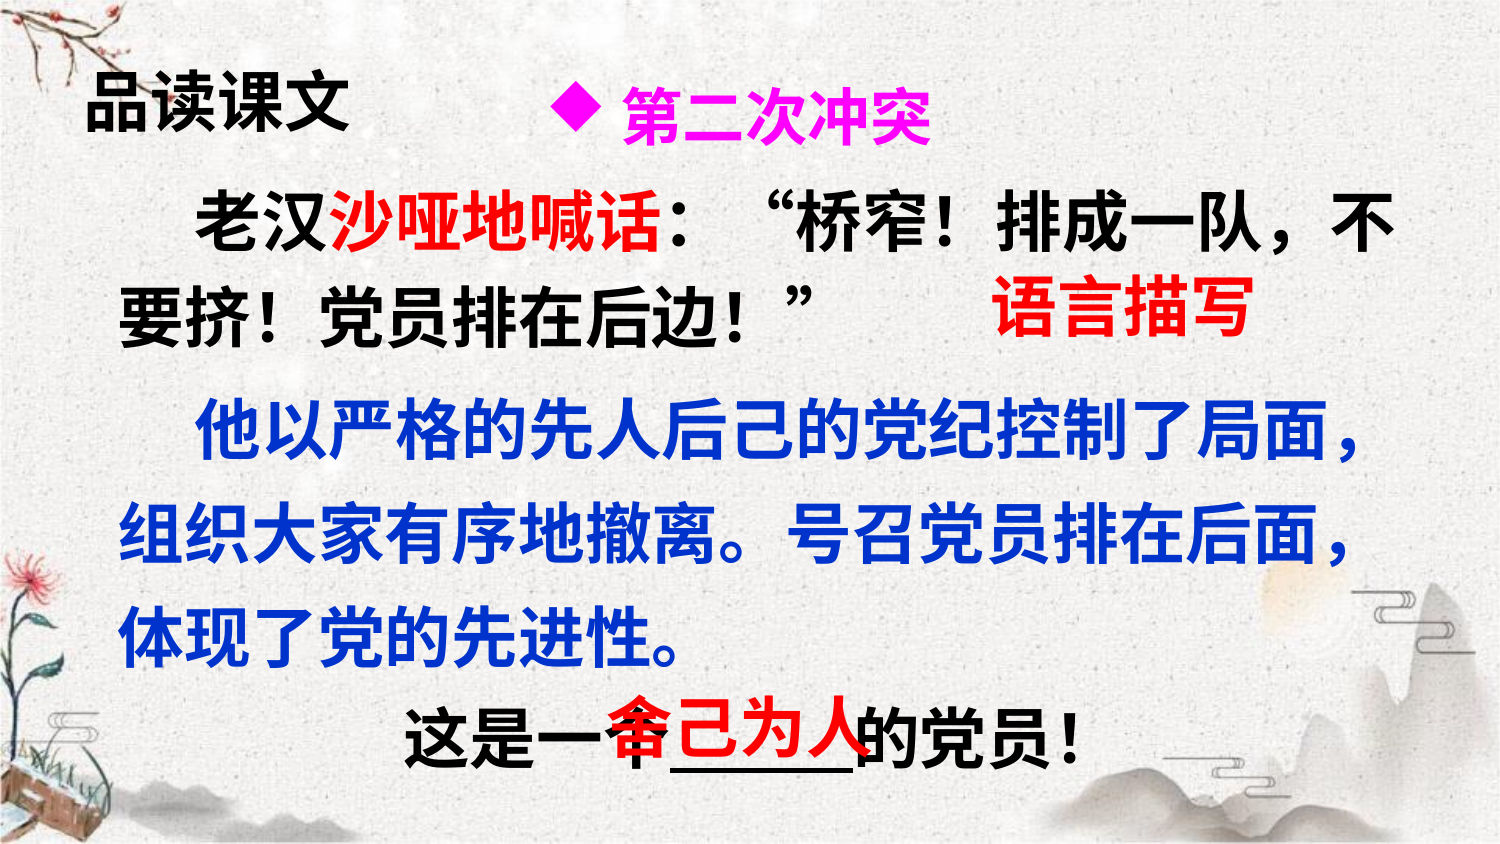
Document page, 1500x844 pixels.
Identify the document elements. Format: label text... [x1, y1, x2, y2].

text_box 他以严格的先人后己的党纪控制了局面，组织大家有序地撤离。号召党员排在后面，体现了党的先进性。 [103, 356, 1453, 683]
picture [0, 0, 1500, 844]
text_box 第二次冲突 [530, 47, 993, 160]
text_box 舍己为人 [550, 678, 929, 774]
text_box 老汉沙哑地喊话：“桥窄！排成一队，不要挤！党员排在后边！” [103, 156, 1421, 350]
text_box 这是一个 的党员！ [388, 688, 1135, 784]
text_box 语言描写 [934, 264, 1314, 352]
text_box 品读课文 [69, 52, 433, 157]
